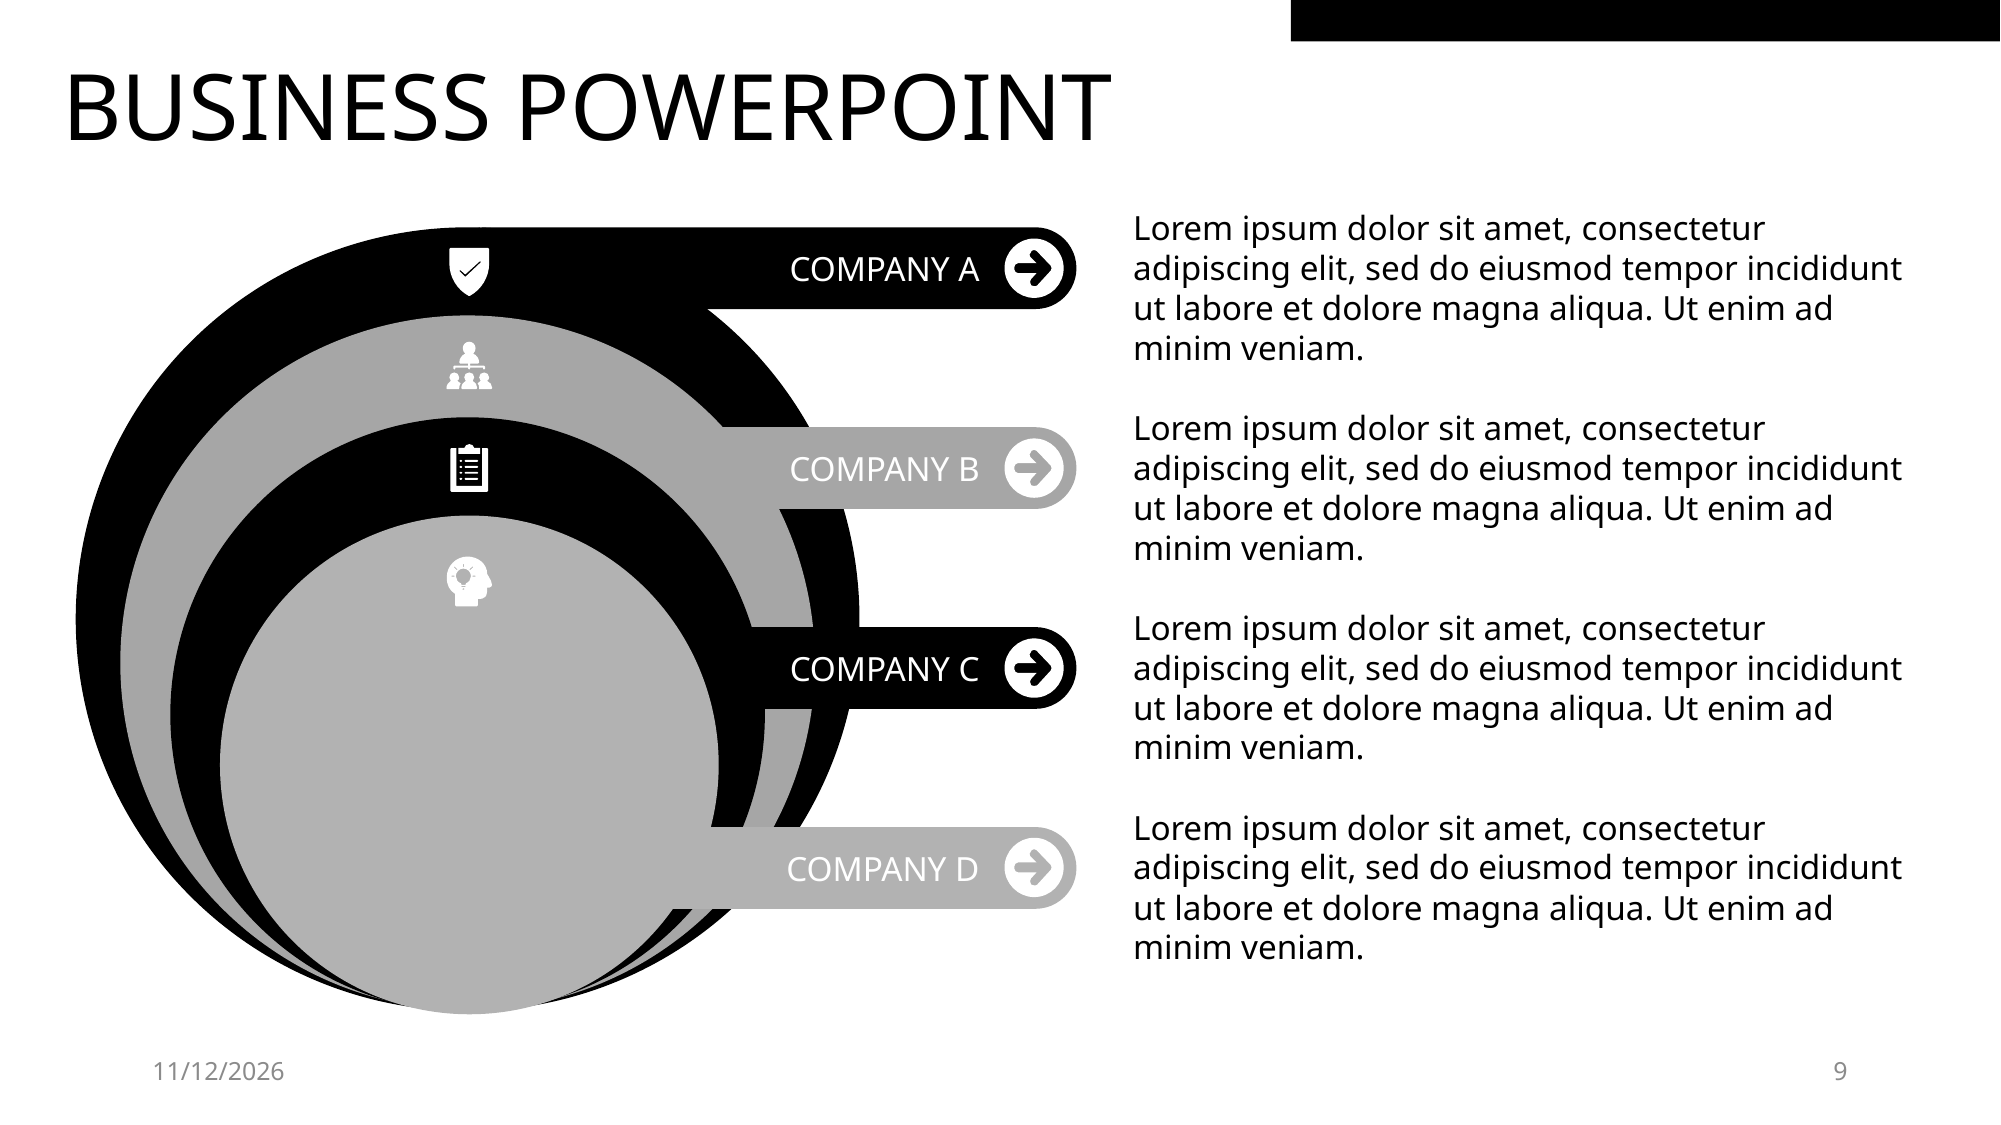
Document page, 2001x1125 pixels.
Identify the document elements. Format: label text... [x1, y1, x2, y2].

text_box [679, 626, 1078, 710]
text_box [686, 510, 814, 626]
text_box [547, 426, 1078, 510]
text_box [713, 710, 766, 826]
text_box [675, 826, 1078, 910]
text_box [442, 226, 1078, 311]
text_box Lorem ipsum dolor sit amet, consectetur adipiscing elit, sed do eiusmod tempor incididunt ut labore et dolore magna aliqua. Ut enim ad minim veniam. [1133, 207, 1925, 368]
text_box [776, 710, 850, 826]
text_box BUSINESS POWERPOINT [47, 41, 1953, 167]
slide_number 9 [1412, 1042, 1863, 1103]
text_box [218, 514, 720, 1016]
text_box [1290, 0, 2000, 42]
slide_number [137, 1042, 588, 1103]
text_box [782, 510, 861, 626]
text_box [74, 226, 810, 1007]
text_box Lorem ipsum dolor sit amet, consectetur adipiscing elit, sed do eiusmod tempor incididunt ut labore et dolore magna aliqua. Ut enim ad minim veniam. [1133, 806, 1925, 967]
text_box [450, 444, 489, 492]
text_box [446, 341, 493, 390]
text_box [169, 416, 753, 1001]
text_box COMPANY C [784, 647, 980, 688]
text_box [449, 247, 490, 296]
text_box [1004, 837, 1064, 898]
text_box [745, 710, 813, 826]
text_box [1004, 438, 1064, 498]
text_box COMPANY A [784, 247, 980, 288]
text_box COMPANY B [784, 447, 980, 488]
text_box [1004, 238, 1064, 298]
text_box [446, 556, 492, 607]
text_box [119, 314, 724, 996]
text_box [1004, 638, 1064, 698]
text_box COMPANY D [784, 847, 980, 888]
text_box Lorem ipsum dolor sit amet, consectetur adipiscing elit, sed do eiusmod tempor incididunt ut labore et dolore magna aliqua. Ut enim ad minim veniam. [1133, 607, 1925, 767]
text_box Lorem ipsum dolor sit amet, consectetur adipiscing elit, sed do eiusmod tempor incididunt ut labore et dolore magna aliqua. Ut enim ad minim veniam. [1133, 407, 1925, 567]
